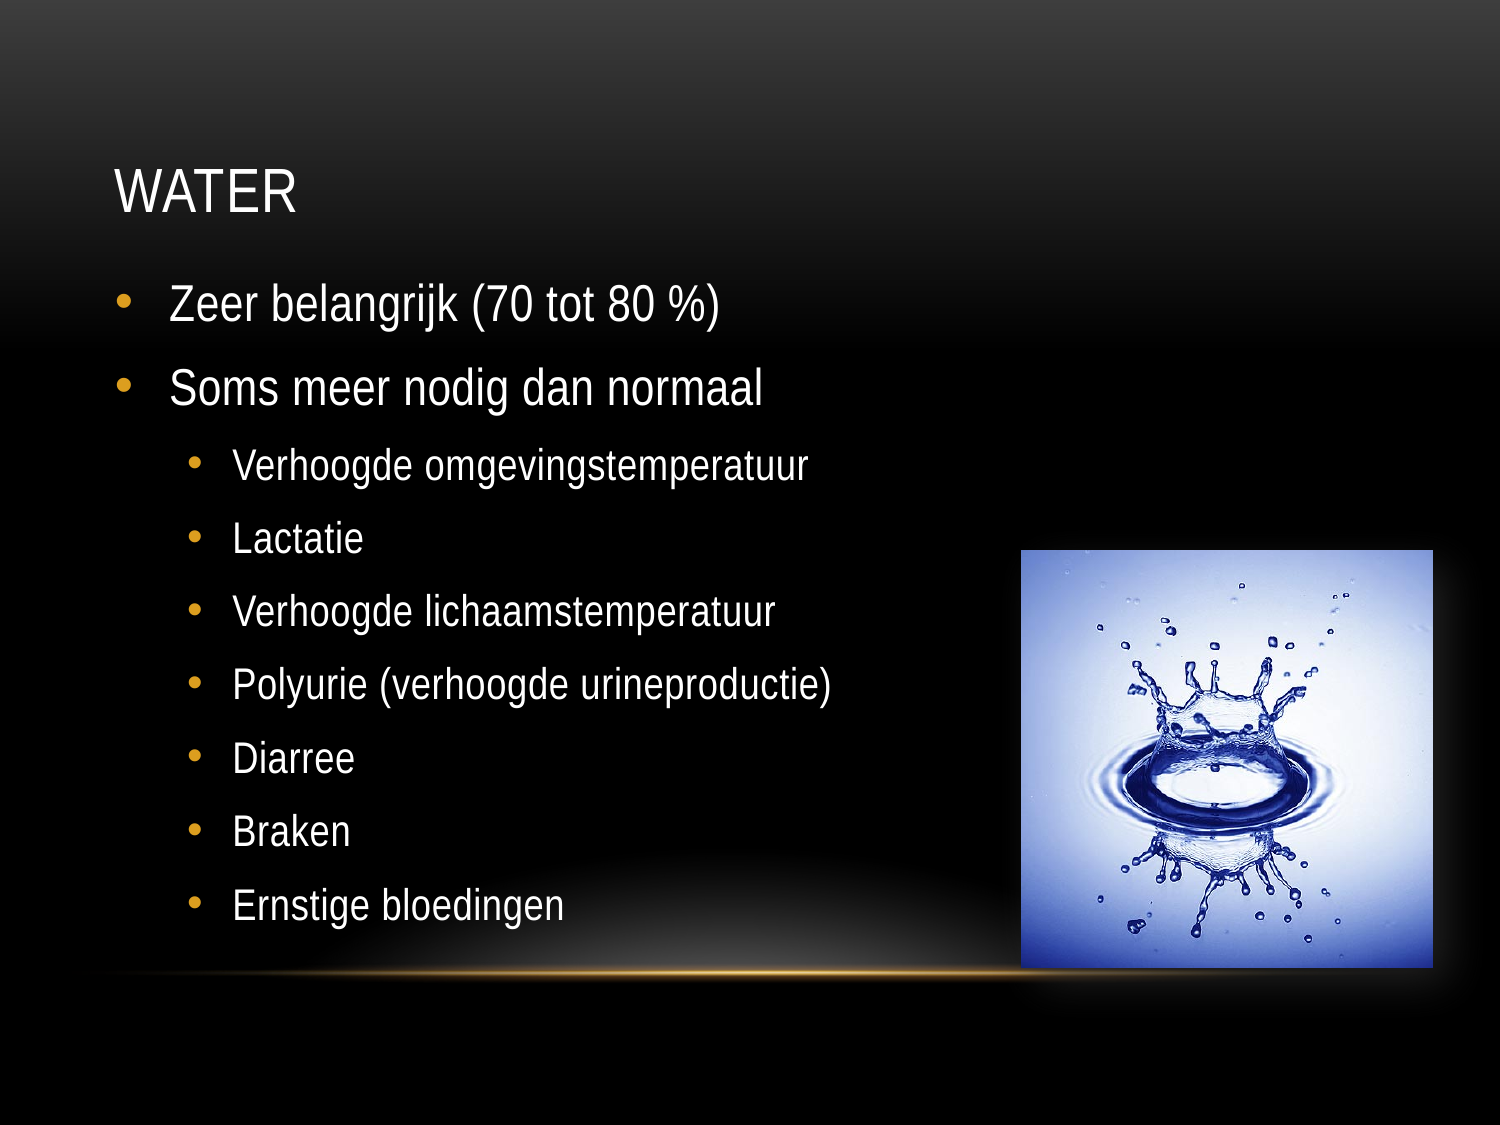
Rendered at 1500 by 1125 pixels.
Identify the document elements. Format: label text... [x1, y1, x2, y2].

picture [0, 0, 1500, 1125]
list Zeer belangrijk (70 tot 80 %) Soms meer nodig dan normaal Verhoogde omgevingstemperatuur Lactatie Verhoogde lichaamstemperatuur Polyurie (verhoogde urineproductie) Diarree Braken Ernstige bloedingen [99, 262, 1400, 938]
title Water [99, 45, 1400, 233]
